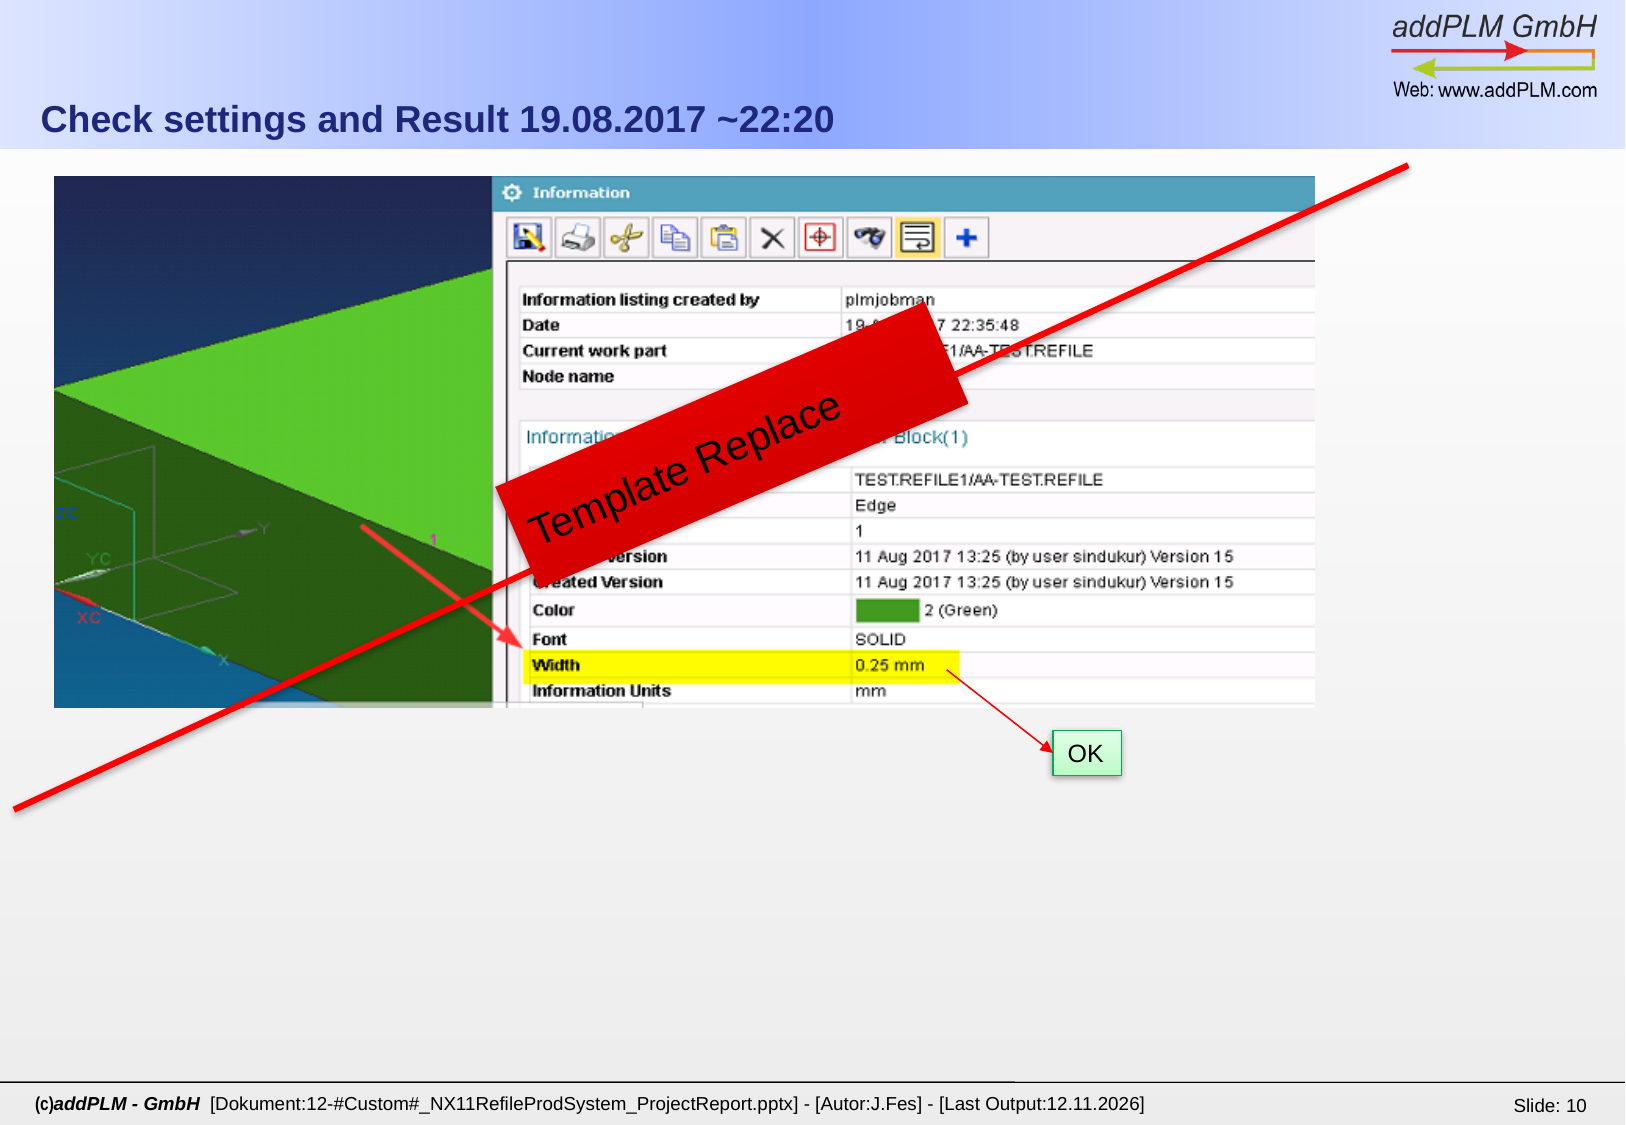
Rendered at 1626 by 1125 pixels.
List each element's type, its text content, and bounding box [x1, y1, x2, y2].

title Check settings and Result 19.08.2017 ~22:20 [40, 67, 1582, 131]
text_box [13, 165, 1409, 810]
picture [1391, 14, 1597, 97]
